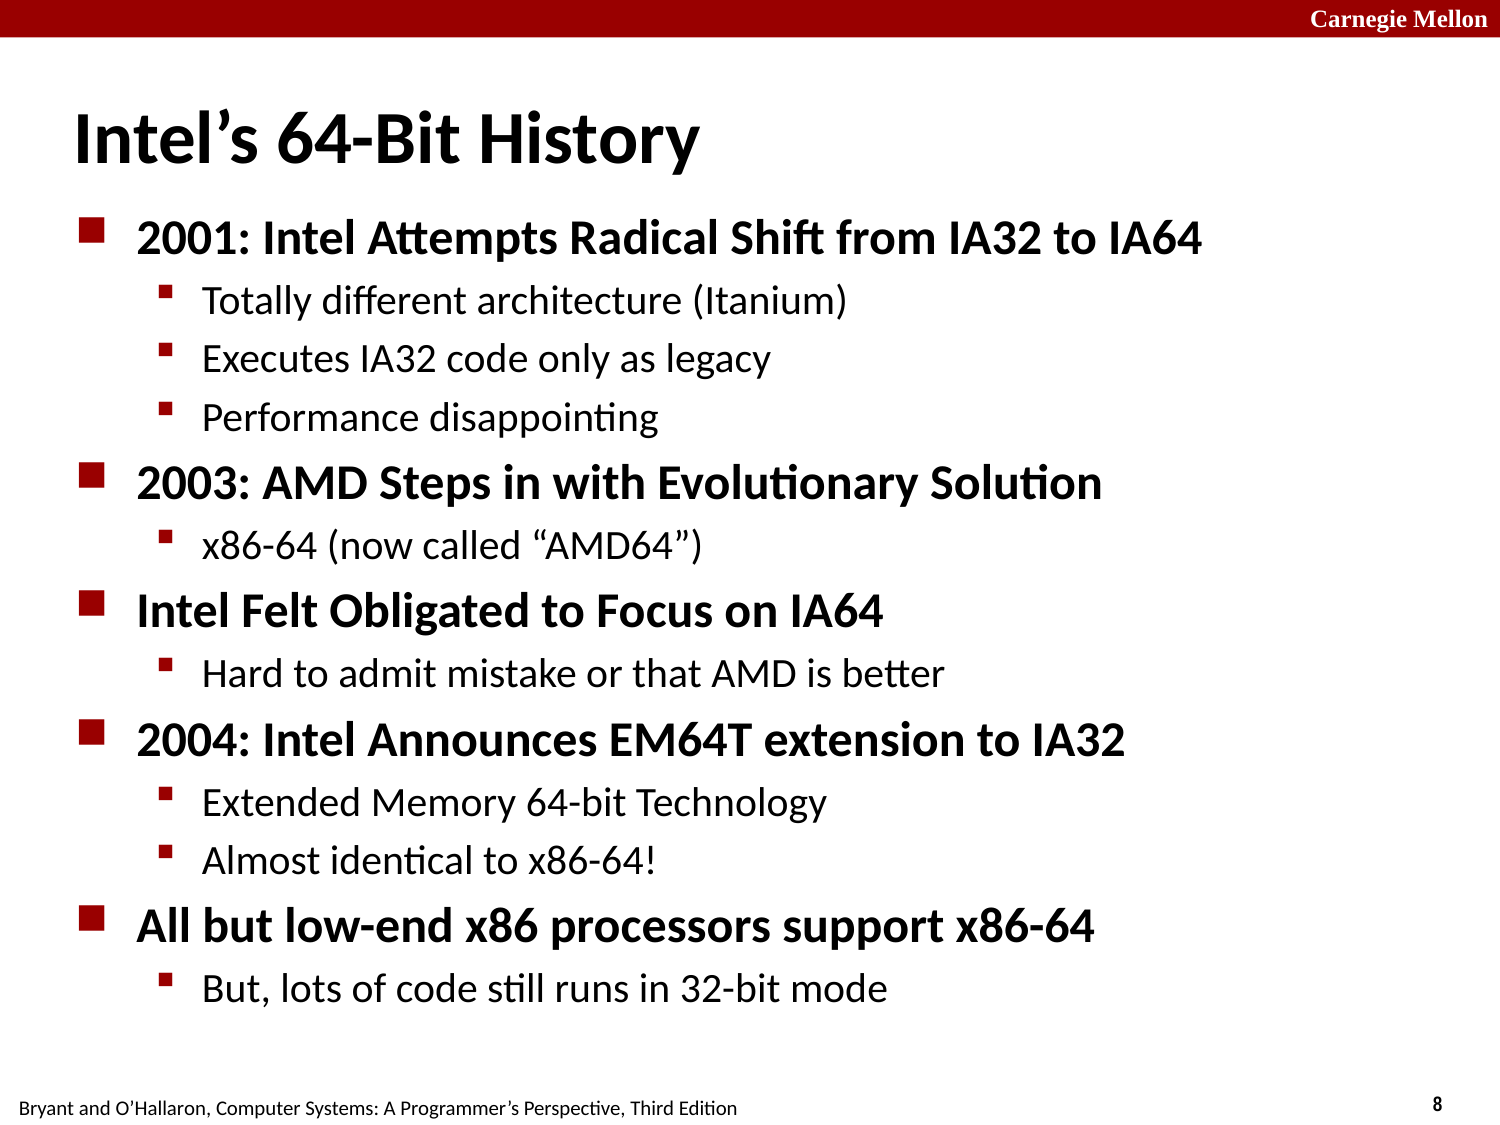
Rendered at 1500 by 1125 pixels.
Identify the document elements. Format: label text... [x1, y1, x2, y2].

list 2001: Intel Attempts Radical Shift from IA32 to IA64 Totally different architecture (Itanium) Executes IA32 code only as legacy Performance disappointing 2003: AMD Steps in with Evolutionary Solution x86-64 (now called “AMD64”) Intel Felt Obligated to Focus on IA64 Hard to admit mistake or that AMD is better 2004: Intel Announces EM64T extension to IA32 Extended Memory 64-bit Technology Almost identical to x86-64! All but low-end x86 processors support x86-64 But, lots of code still runs in 32-bit mode [64, 196, 1361, 1013]
title Intel’s 64-Bit History [58, 71, 1305, 197]
